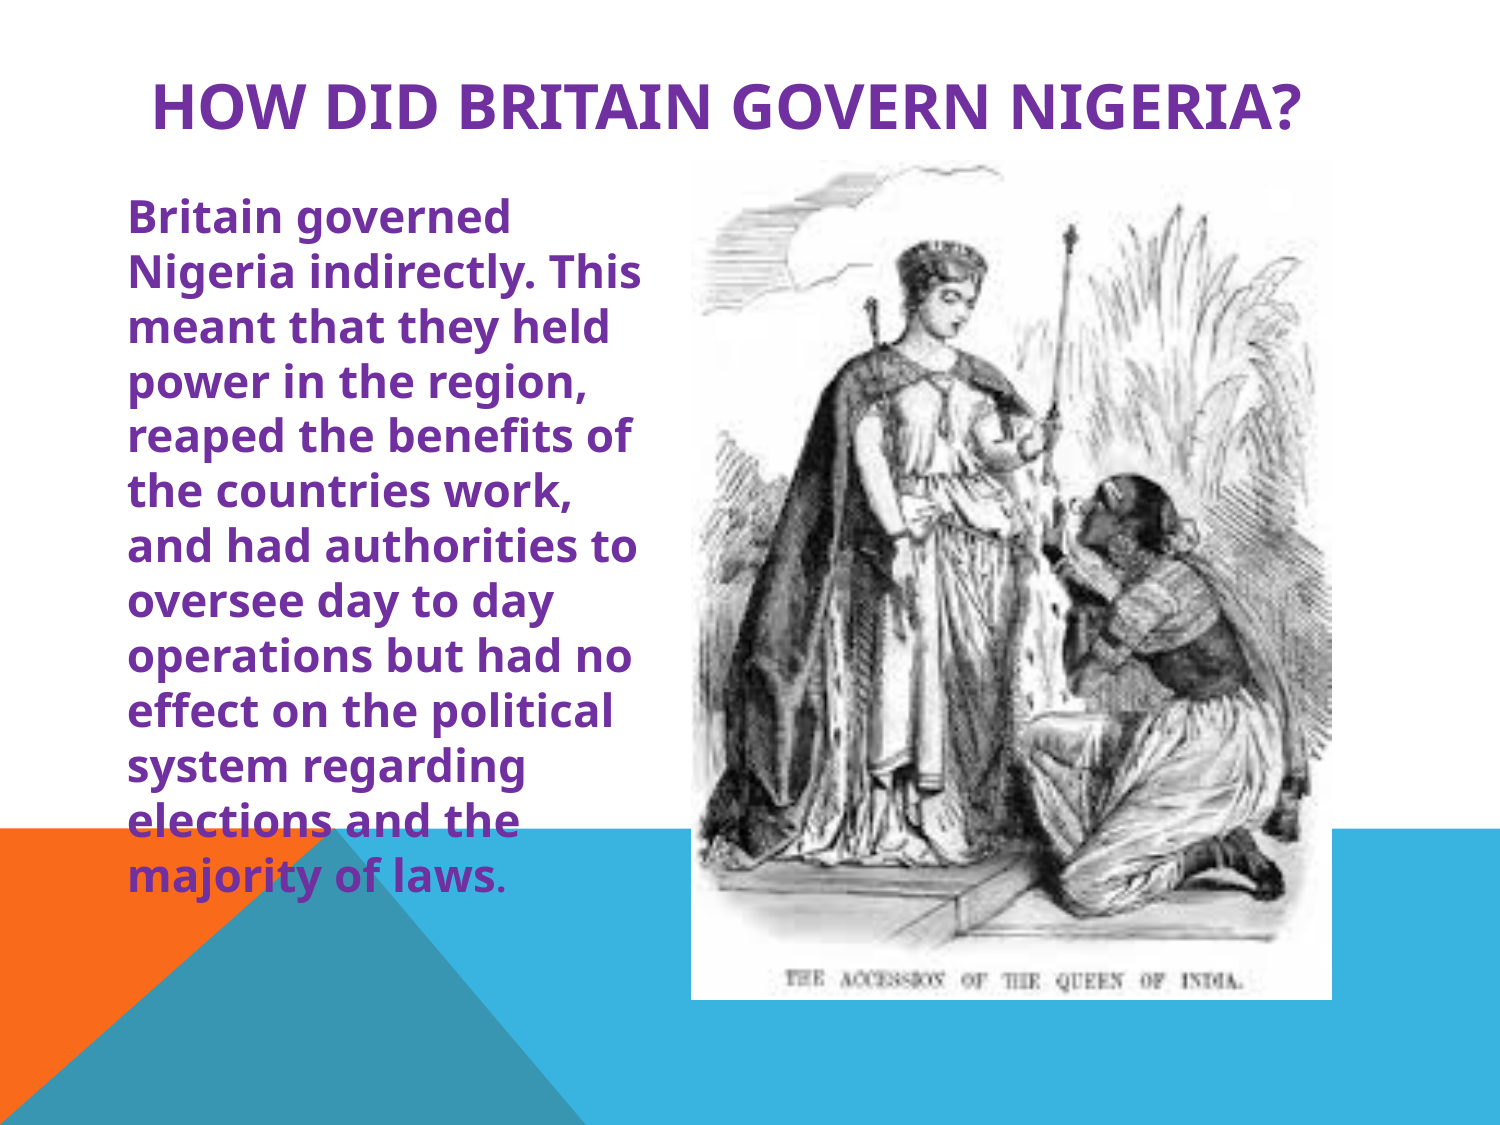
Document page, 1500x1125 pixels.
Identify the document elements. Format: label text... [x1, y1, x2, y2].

list Britain governed Nigeria indirectly. This meant that they held power in the region, reaped the benefits of the countries work, and had authorities to oversee day to day operations but had no effect on the political system regarding elections and the majority of laws. [62, 179, 660, 938]
title How did Britain govern Nigeria? [135, 60, 1369, 150]
picture [691, 160, 1332, 1001]
